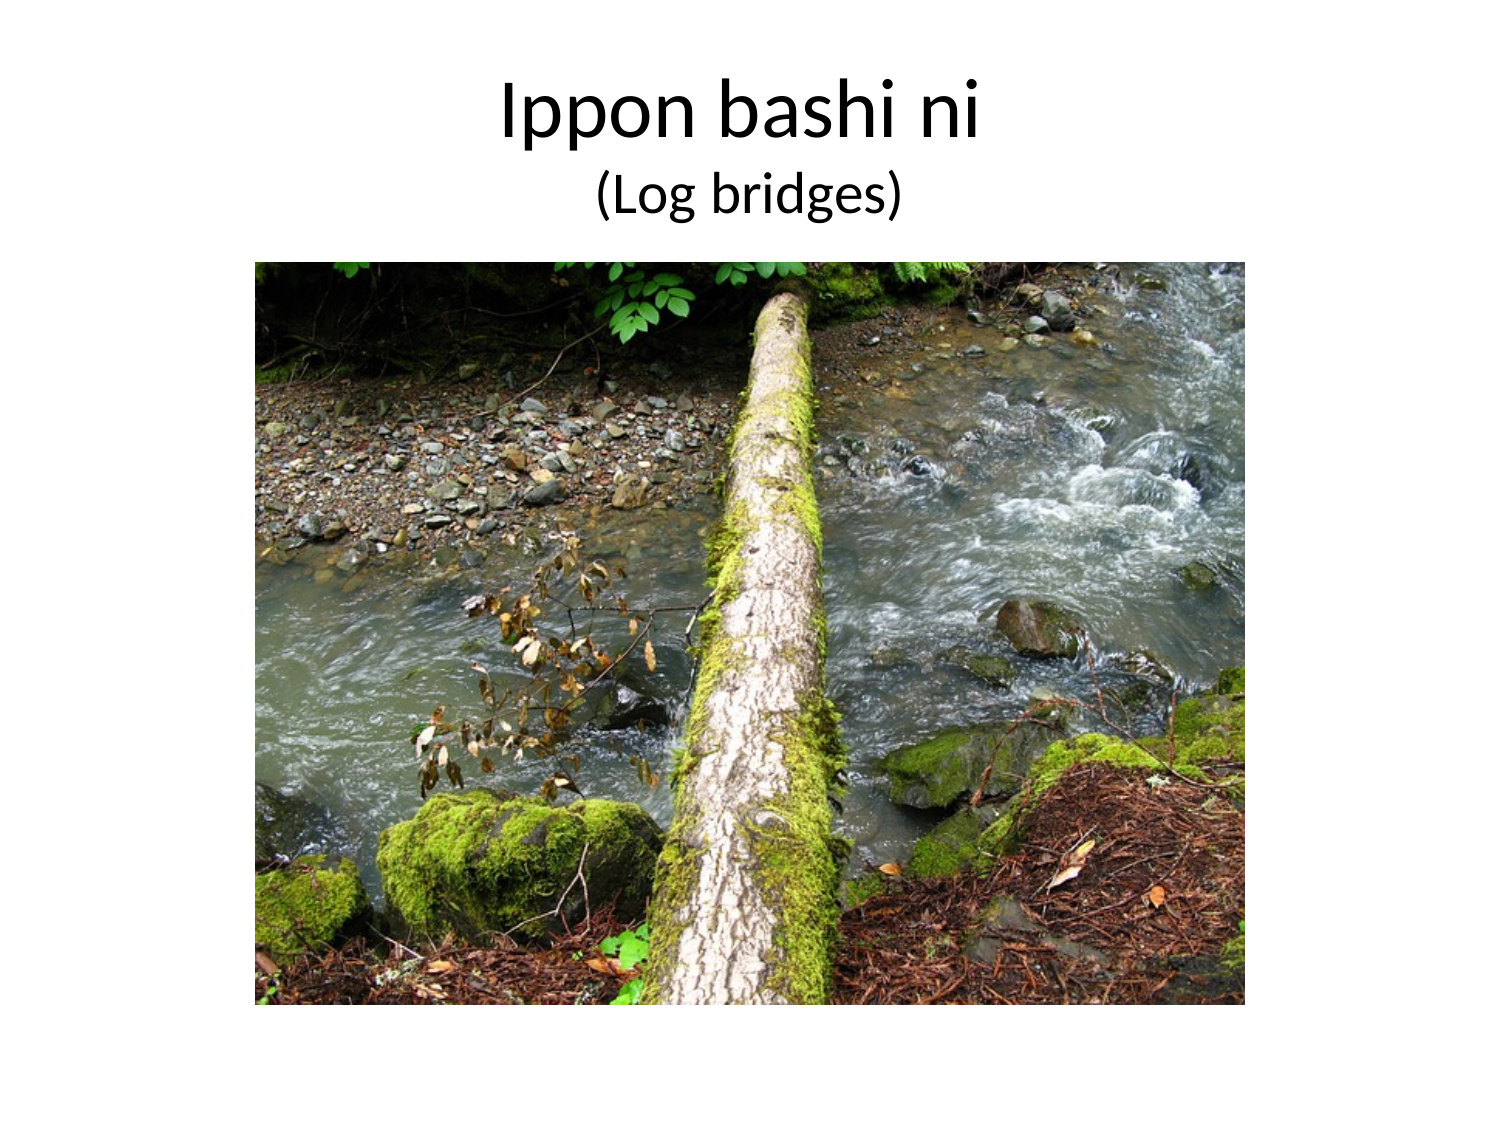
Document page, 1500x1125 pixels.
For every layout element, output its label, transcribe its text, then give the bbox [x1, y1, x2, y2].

title Ippon bashi ni (Log bridges) [75, 45, 1425, 233]
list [254, 262, 1246, 1006]
